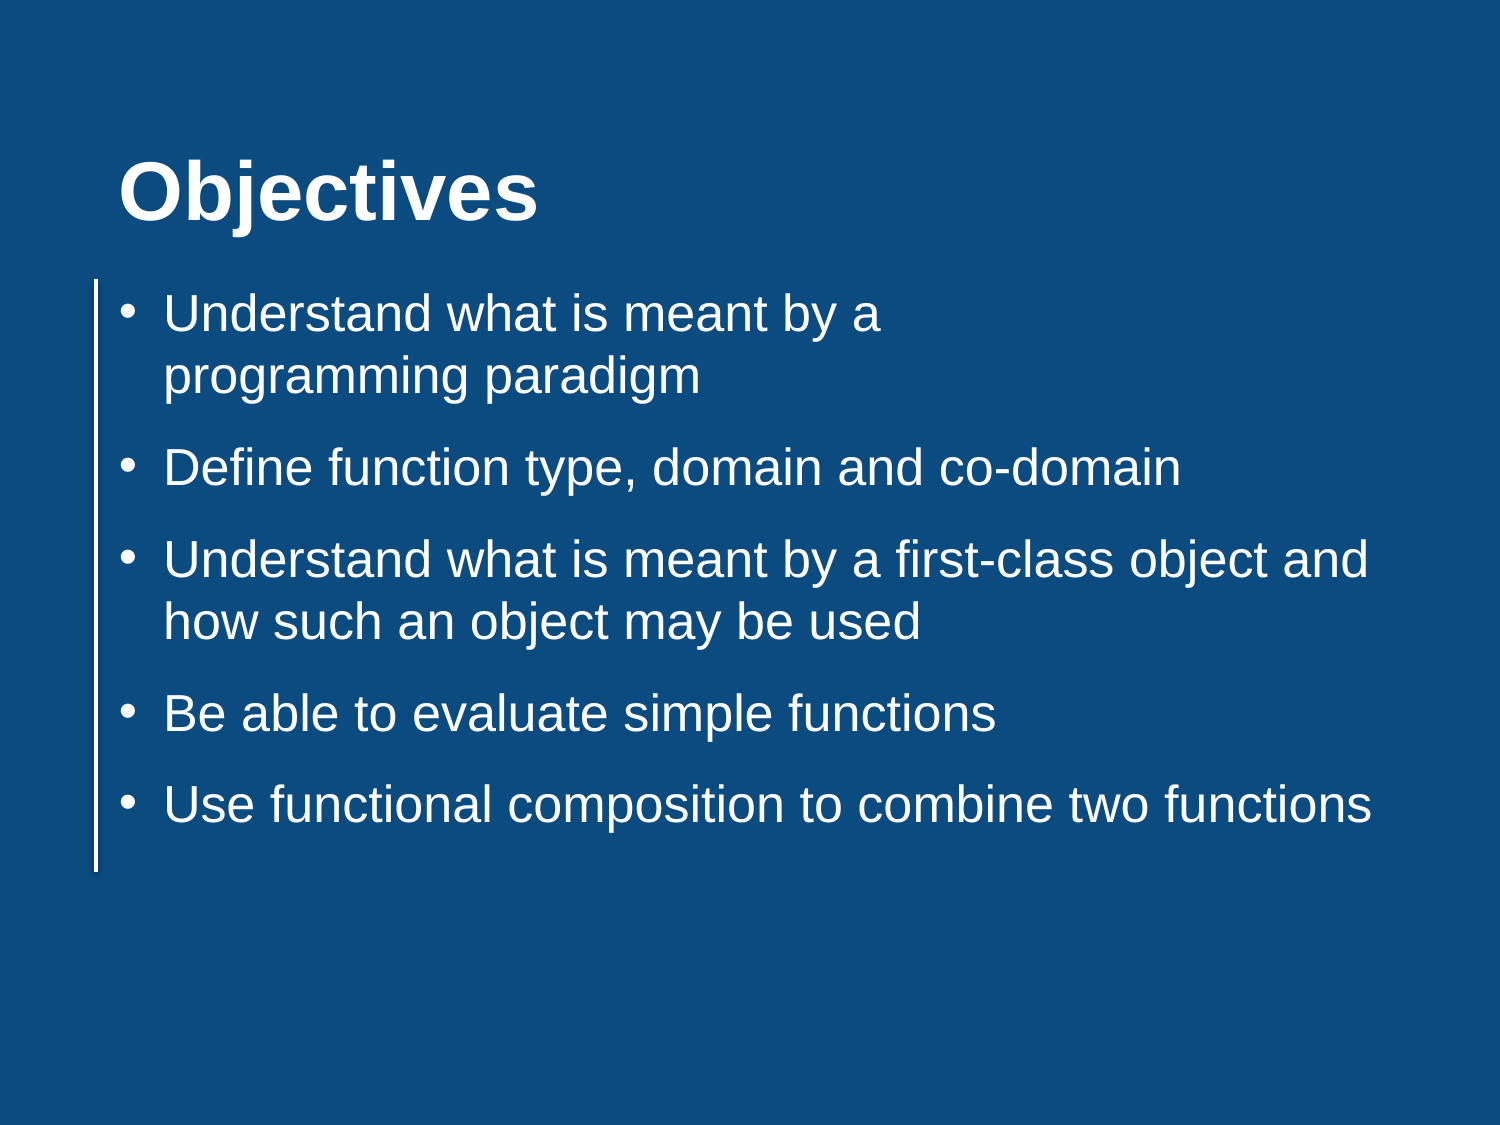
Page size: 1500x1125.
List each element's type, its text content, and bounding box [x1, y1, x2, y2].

list Objectives [118, 148, 1401, 259]
list Understand what is meant by a programming paradigm Define function type, domain and co-domain Understand what is meant by a first-class object and how such an object may be used Be able to evaluate simple functions Use functional composition to combine two functions [118, 279, 1409, 1087]
